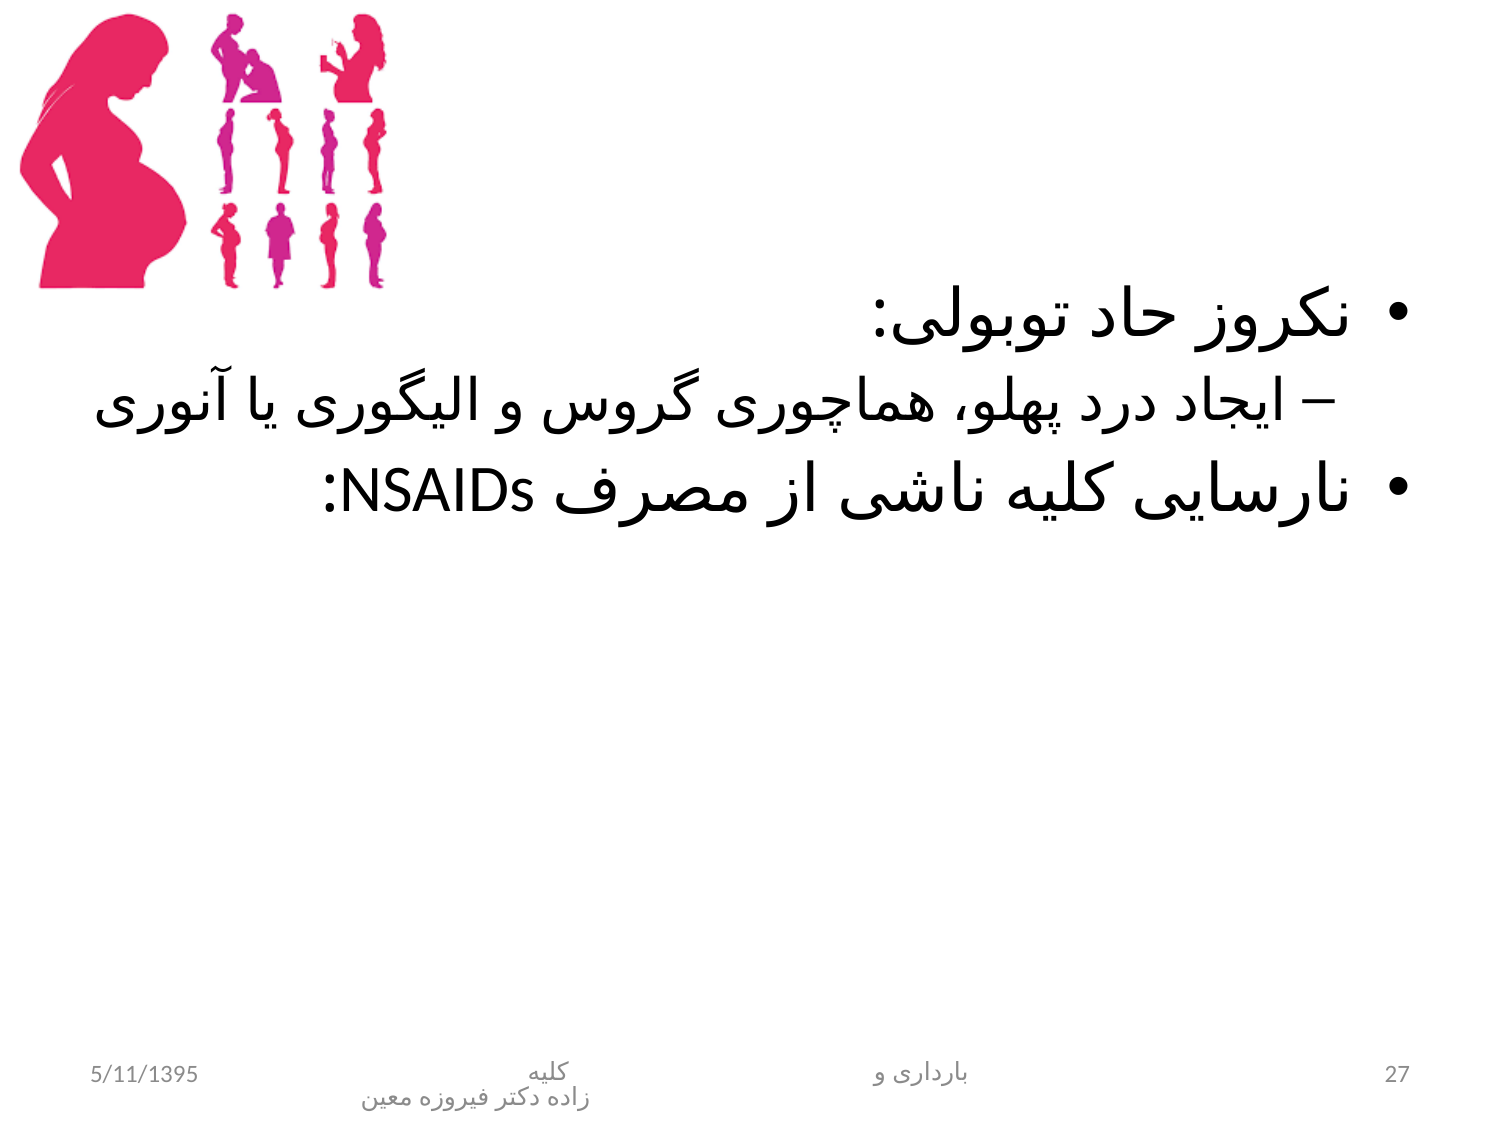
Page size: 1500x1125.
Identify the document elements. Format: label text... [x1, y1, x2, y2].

list نکروز حاد توبولی: ایجاد درد پهلو، هماچوری گروس و الیگوری یا آنوری نارسایی کلیه ناشی از مصرف NSAIDs: [75, 262, 1425, 1005]
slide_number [75, 1042, 425, 1103]
picture [0, 0, 407, 304]
slide_number 27 [1074, 1042, 1425, 1103]
footer بارداری و کلیه دکتر فیروزه معین زاده [512, 1042, 988, 1103]
